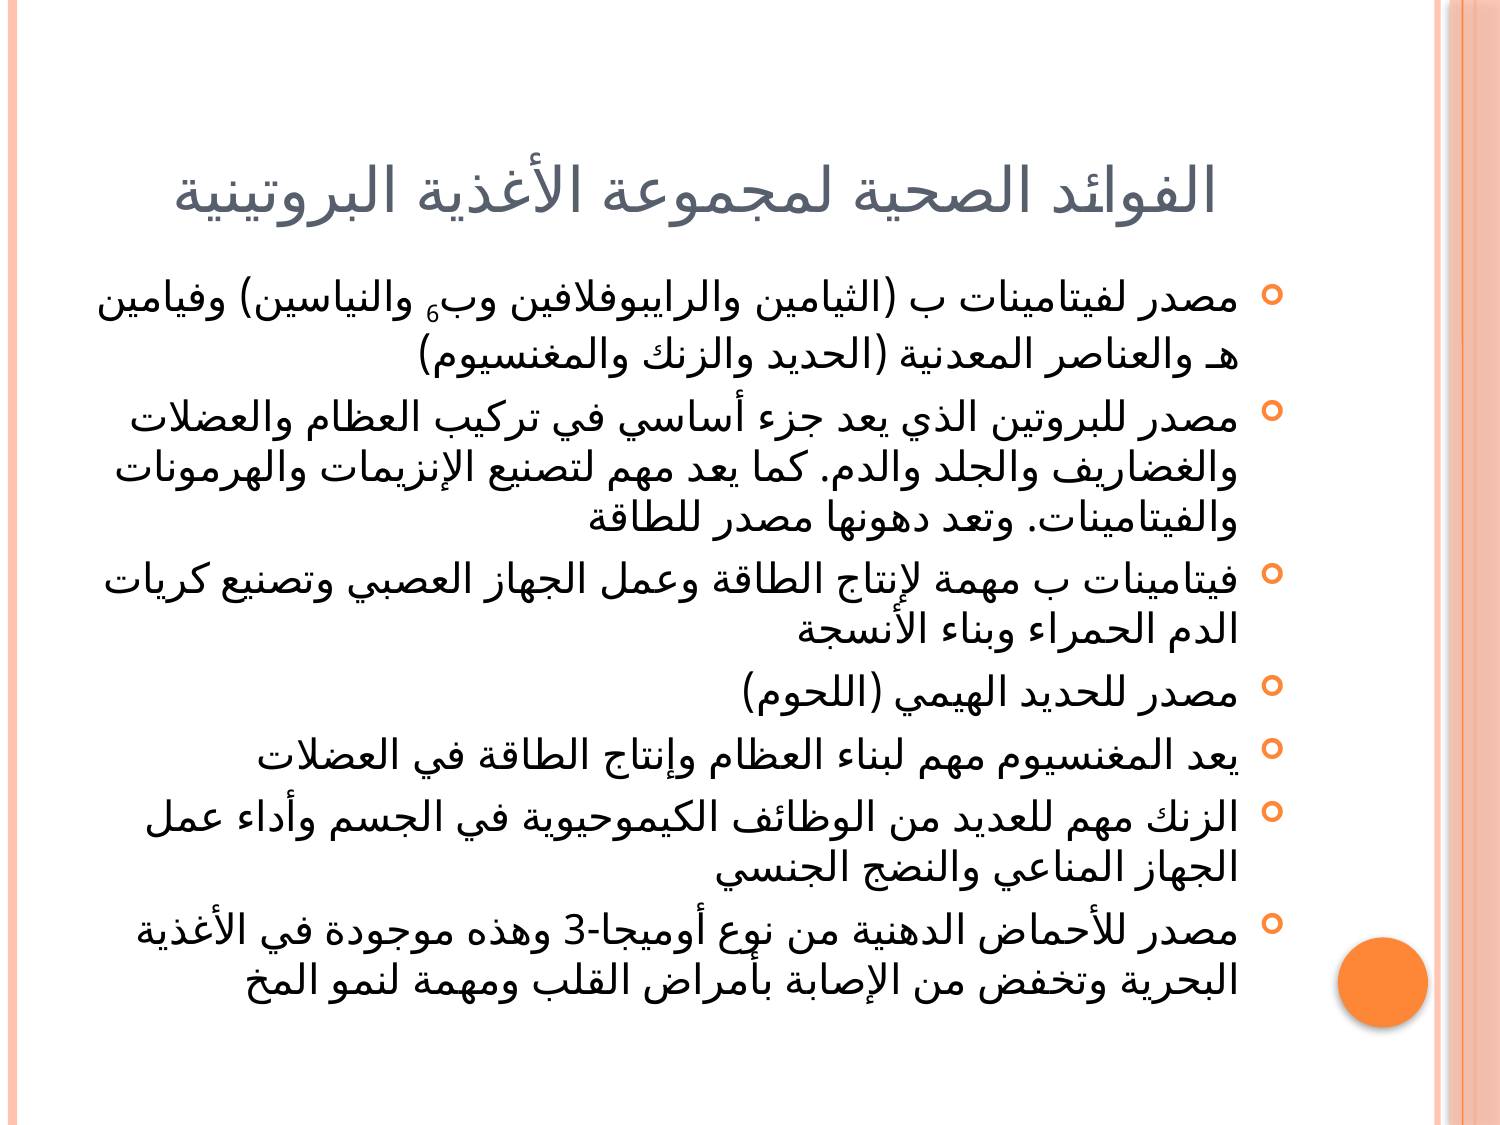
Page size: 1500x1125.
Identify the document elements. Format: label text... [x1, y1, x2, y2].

title الفوائد الصحية لمجموعة الأغذية البروتينية [75, 45, 1300, 233]
list مصدر لفيتامينات ب (الثيامين والرايبوفلافين وب6 والنياسين) وفيامين هـ والعناصر المعدنية (الحديد والزنك والمغنسيوم) مصدر للبروتين الذي يعد جزء أساسي في تركيب العظام والعضلات والغضاريف والجلد والدم. كما يعد مهم لتصنيع الإنزيمات والهرمونات والفيتامينات. وتعد دهونها مصدر للطاقة فيتامينات ب مهمة لإنتاج الطاقة وعمل الجهاز العصبي وتصنيع كريات الدم الحمراء وبناء الأنسجة مصدر للحديد الهيمي (اللحوم) يعد المغنسيوم مهم لبناء العظام وإنتاج الطاقة في العضلات الزنك مهم للعديد من الوظائف الكيموحيوية في الجسم وأداء عمل الجهاز المناعي والنضج الجنسي مصدر للأحماض الدهنية من نوع أوميجا-3 وهذه موجودة في الأغذية البحرية وتخفض من الإصابة بأمراض القلب ومهمة لنمو المخ [75, 262, 1300, 1062]
